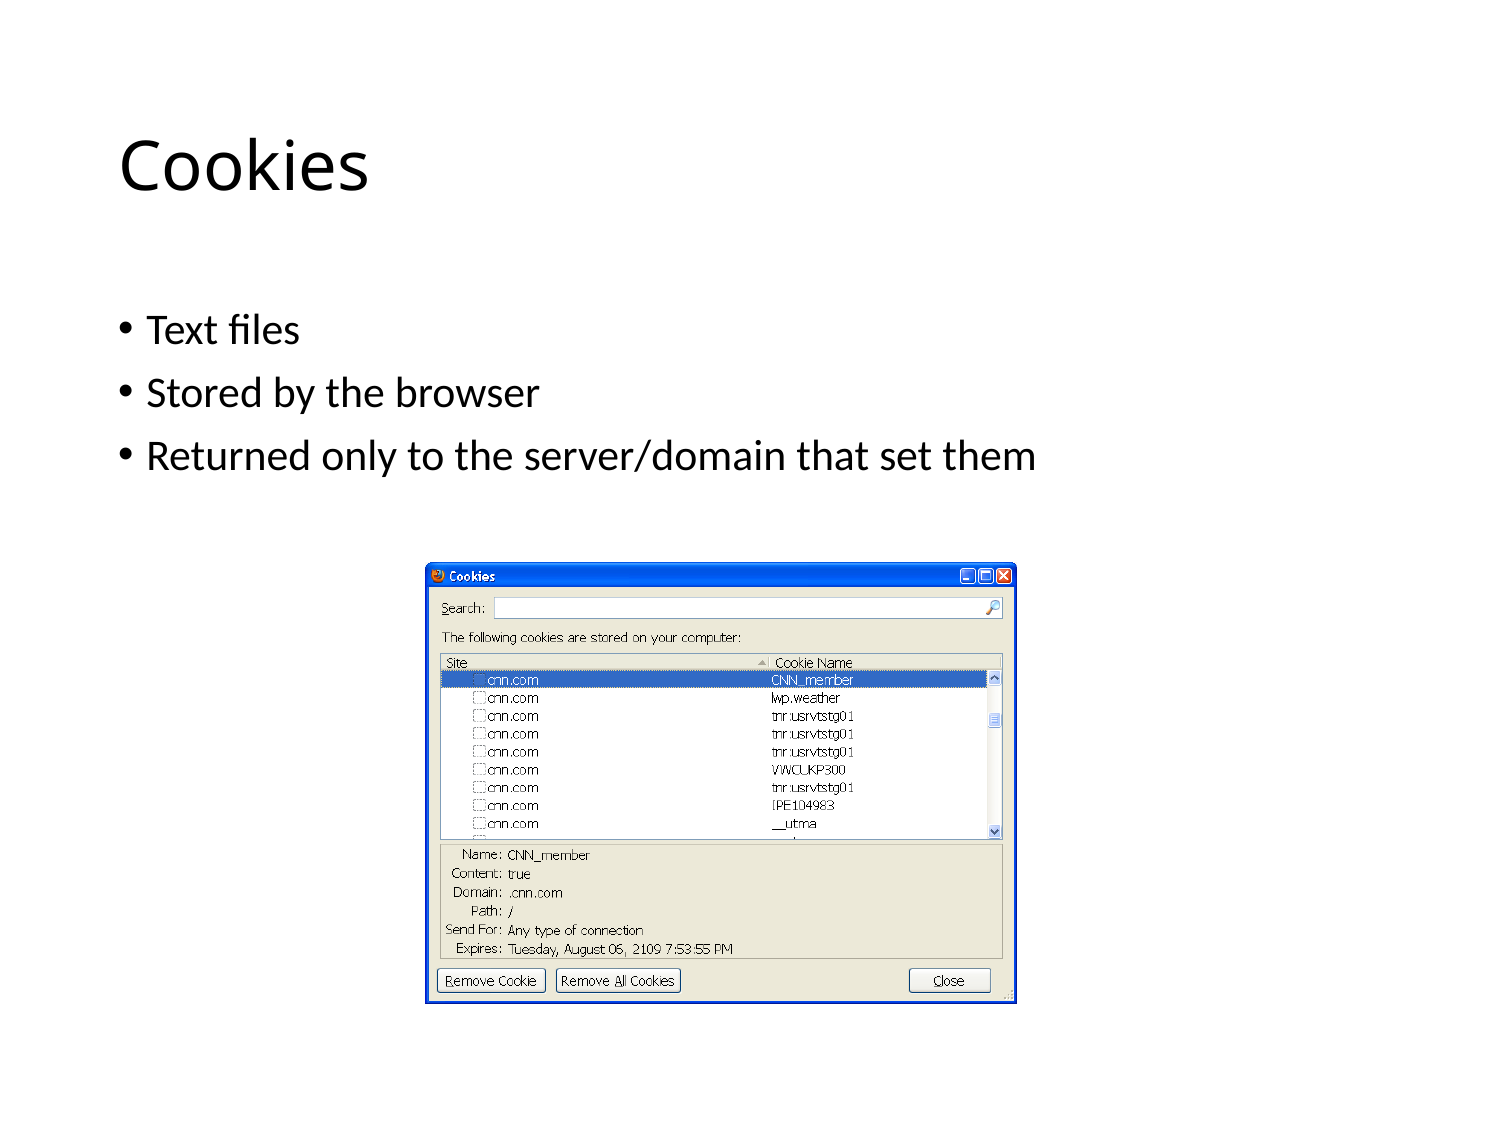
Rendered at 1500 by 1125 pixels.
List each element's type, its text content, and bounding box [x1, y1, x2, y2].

title Cookies [103, 59, 1397, 278]
list Text files Stored by the browser Returned only to the server/domain that set them [103, 299, 1397, 1014]
picture [424, 562, 1017, 1004]
